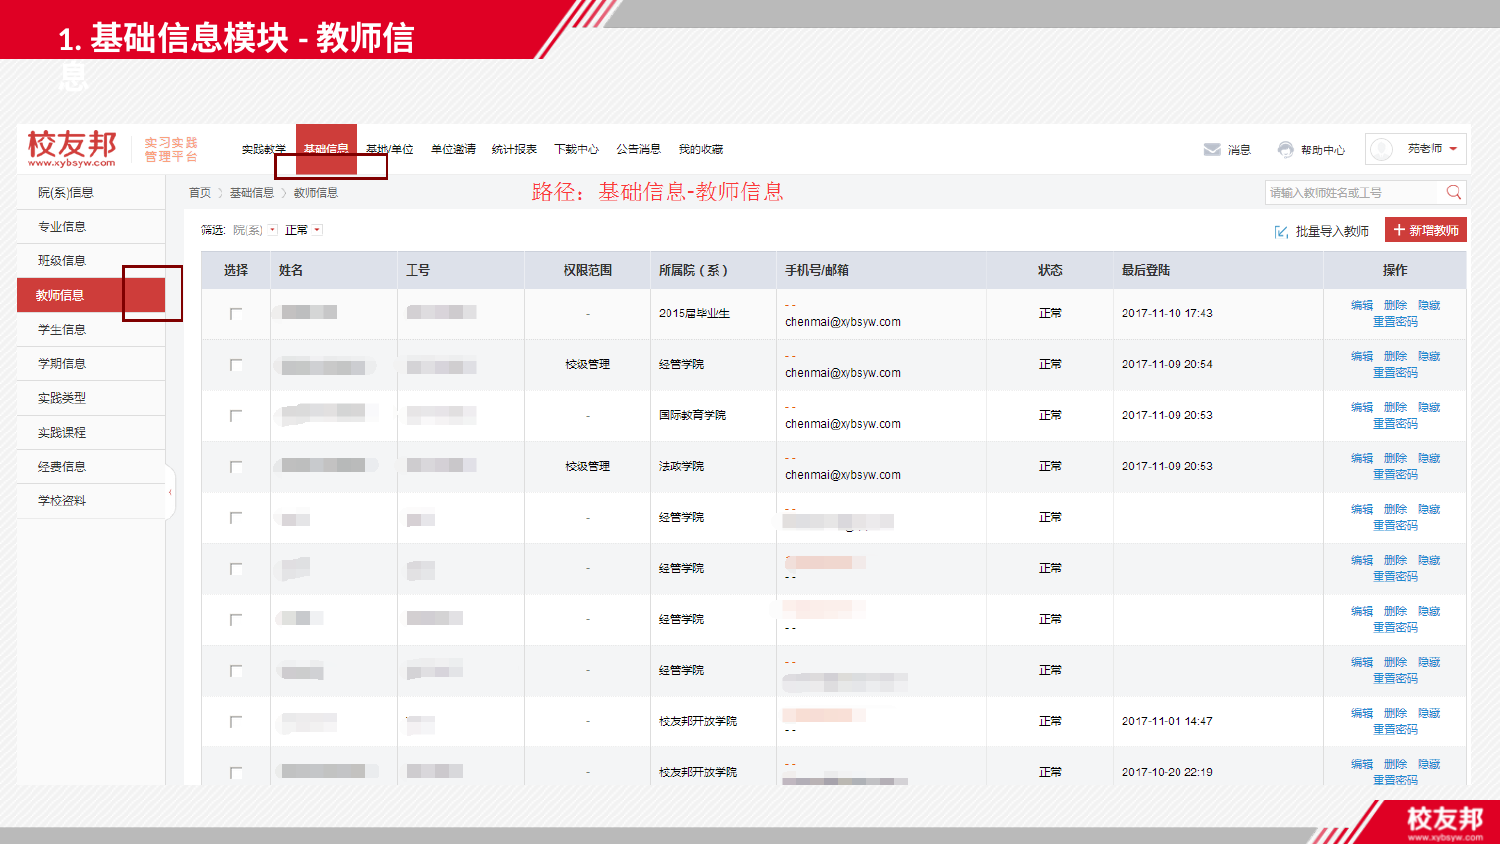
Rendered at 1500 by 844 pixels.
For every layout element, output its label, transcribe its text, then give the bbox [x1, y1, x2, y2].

picture [0, 0, 1500, 844]
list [17, 124, 1471, 785]
text_box 1.基础信息模块-教师信息块 [42, 9, 443, 104]
